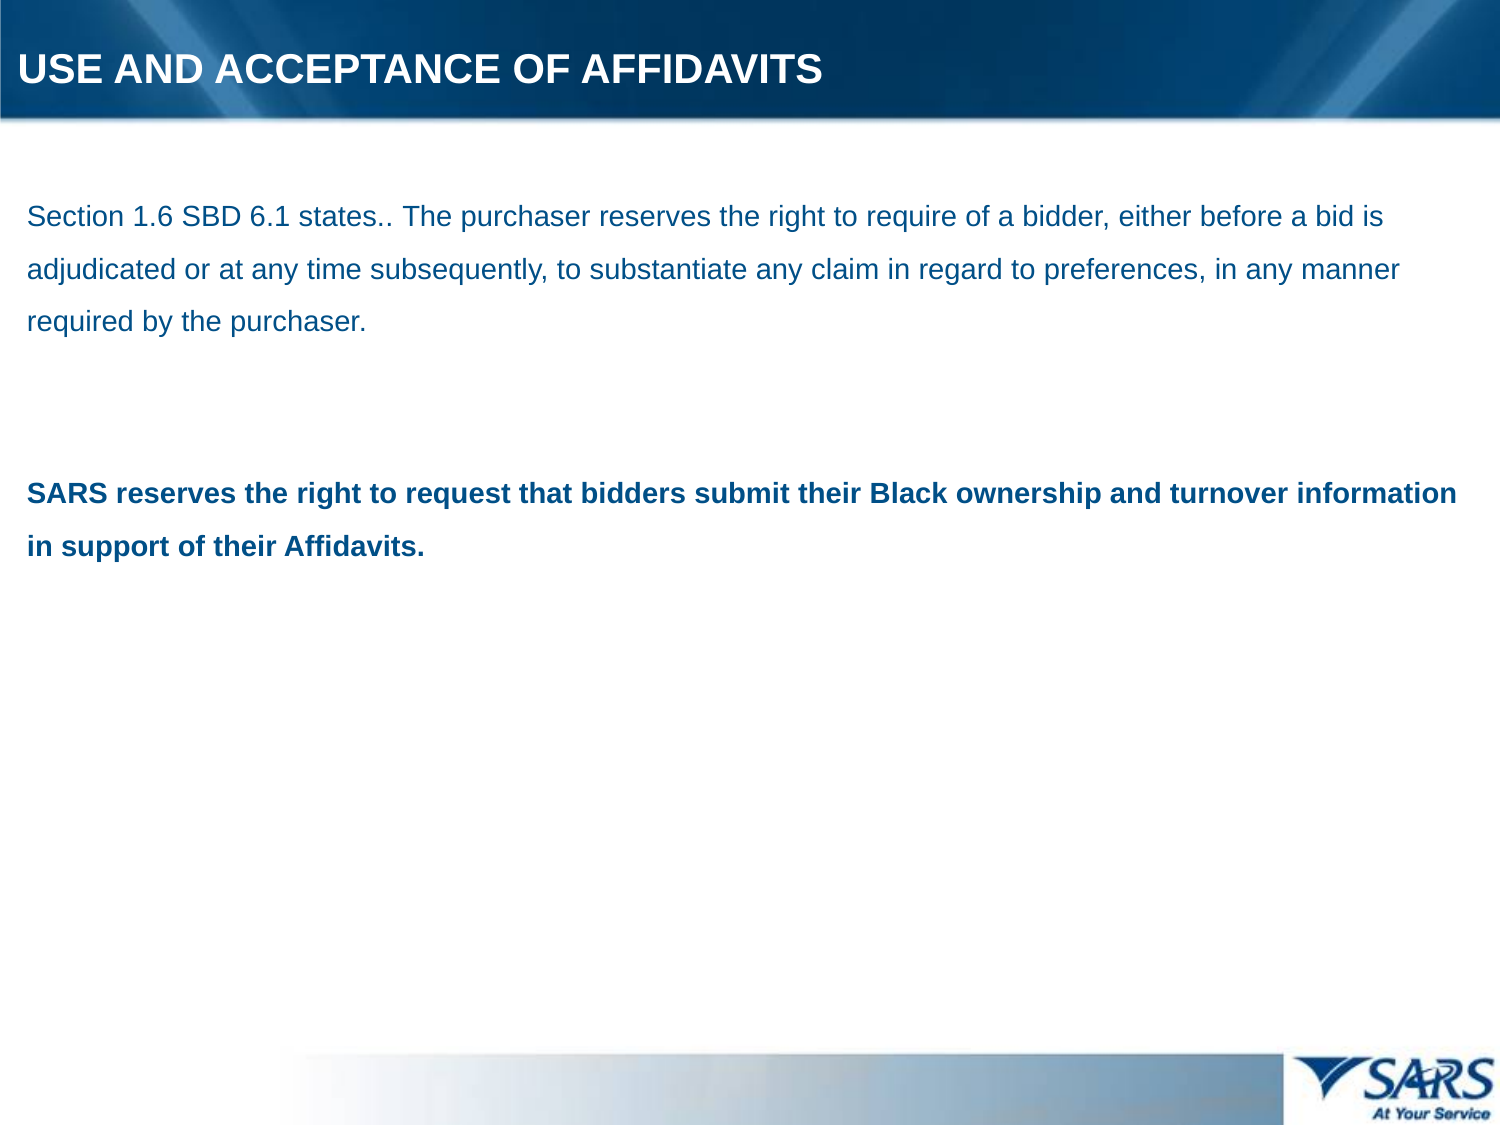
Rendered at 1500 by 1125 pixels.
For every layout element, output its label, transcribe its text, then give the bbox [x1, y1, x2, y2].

title USE AND ACCEPTANCE OF AFFIDAVITS [17, 42, 1500, 93]
picture [0, 0, 1500, 1125]
text_box Section 1.6 SBD 6.1 states.. The purchaser reserves the right to require of a bidder, either before a bid is adjudicated or at any time subsequently, to substantiate any claim in regard to preferences, in any manner required by the purchaser. SARS reserves the right to request that bidders submit their Black ownership and turnover information in support of their Affidavits. [12, 172, 1484, 605]
